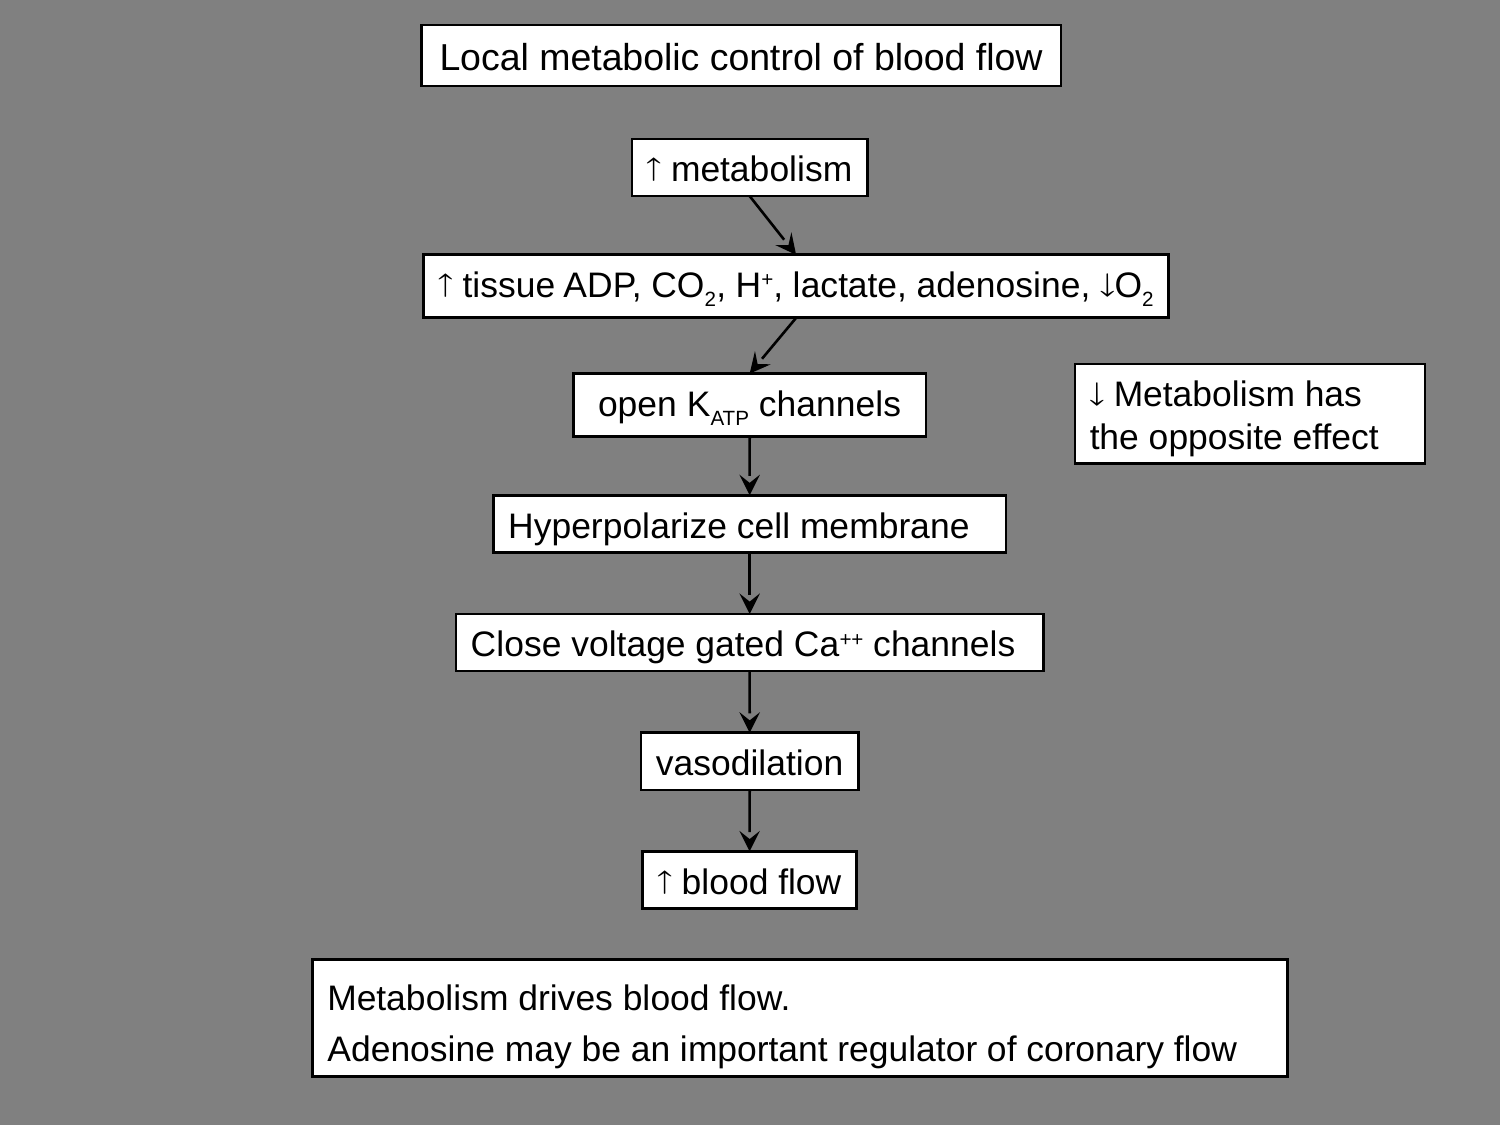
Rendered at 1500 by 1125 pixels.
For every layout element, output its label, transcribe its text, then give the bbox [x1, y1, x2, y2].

text_box Metabolism drives blood flow. Adenosine may be an important regulator of coronary flow [312, 959, 1288, 1077]
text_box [409, 137, 1184, 911]
text_box  Metabolism has the opposite effect [1187, 363, 1425, 464]
title Local metabolic control of blood flow [420, 24, 1062, 87]
